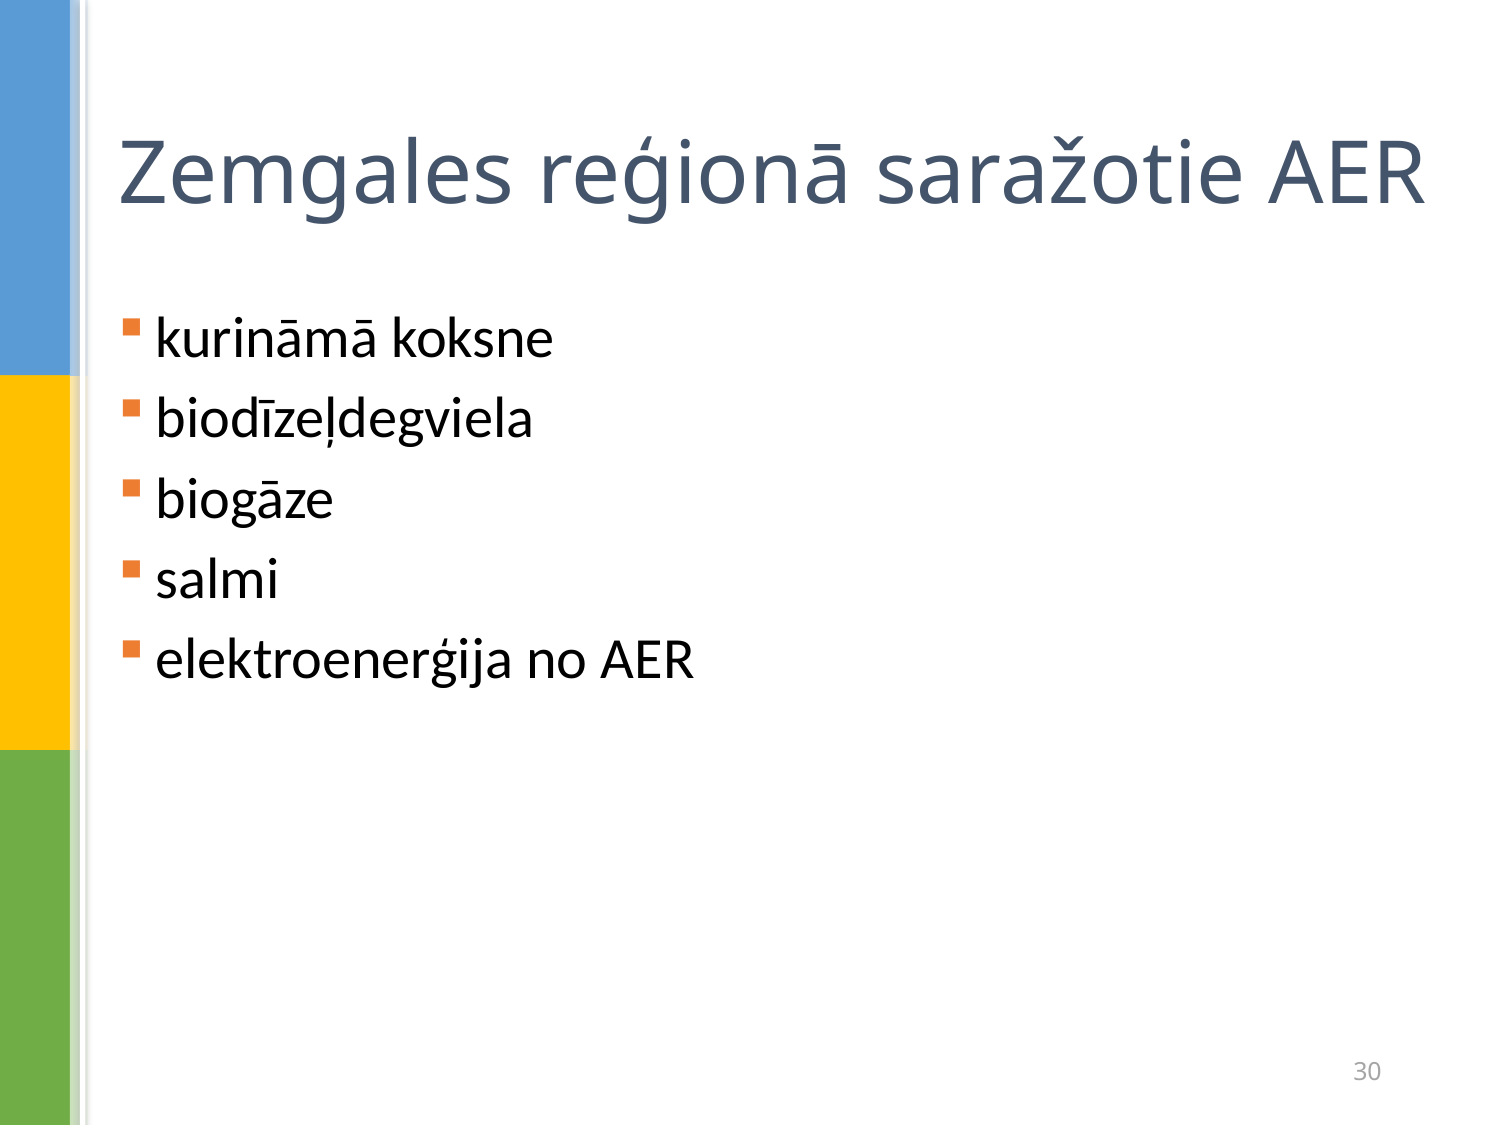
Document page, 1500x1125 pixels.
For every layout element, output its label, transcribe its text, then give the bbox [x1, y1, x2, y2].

title Zemgales reģionā saražotie AER [103, 59, 1448, 278]
slide_number 30 [993, 1042, 1397, 1103]
list kurināmā koksne biodīzeļdegviela biogāze salmi elektroenerģija no AER [103, 299, 1397, 1014]
